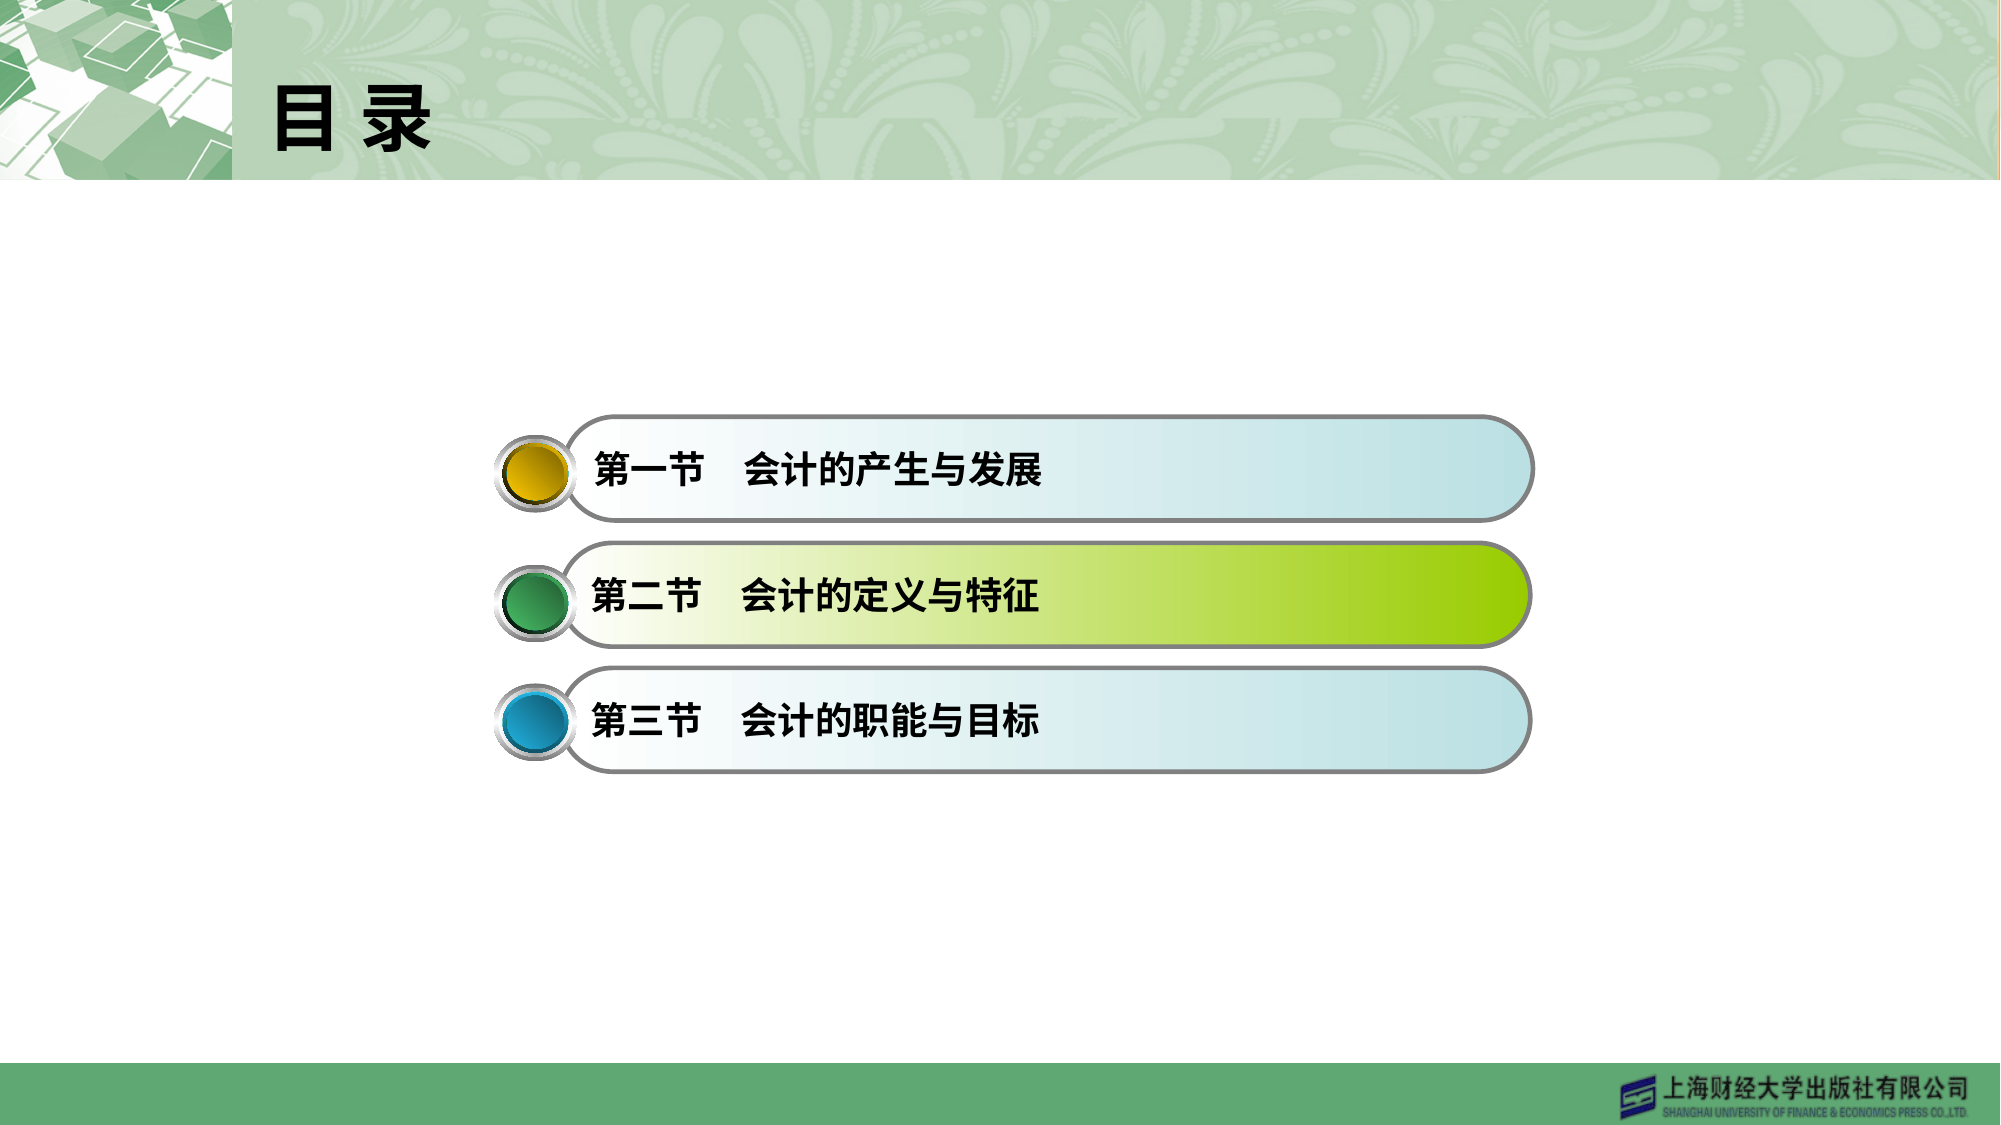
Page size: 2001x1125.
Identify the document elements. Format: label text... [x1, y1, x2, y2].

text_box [493, 667, 1531, 772]
title 目 录 [252, 64, 1609, 168]
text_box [493, 542, 1531, 647]
picture [0, 0, 2001, 1125]
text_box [493, 416, 1533, 521]
